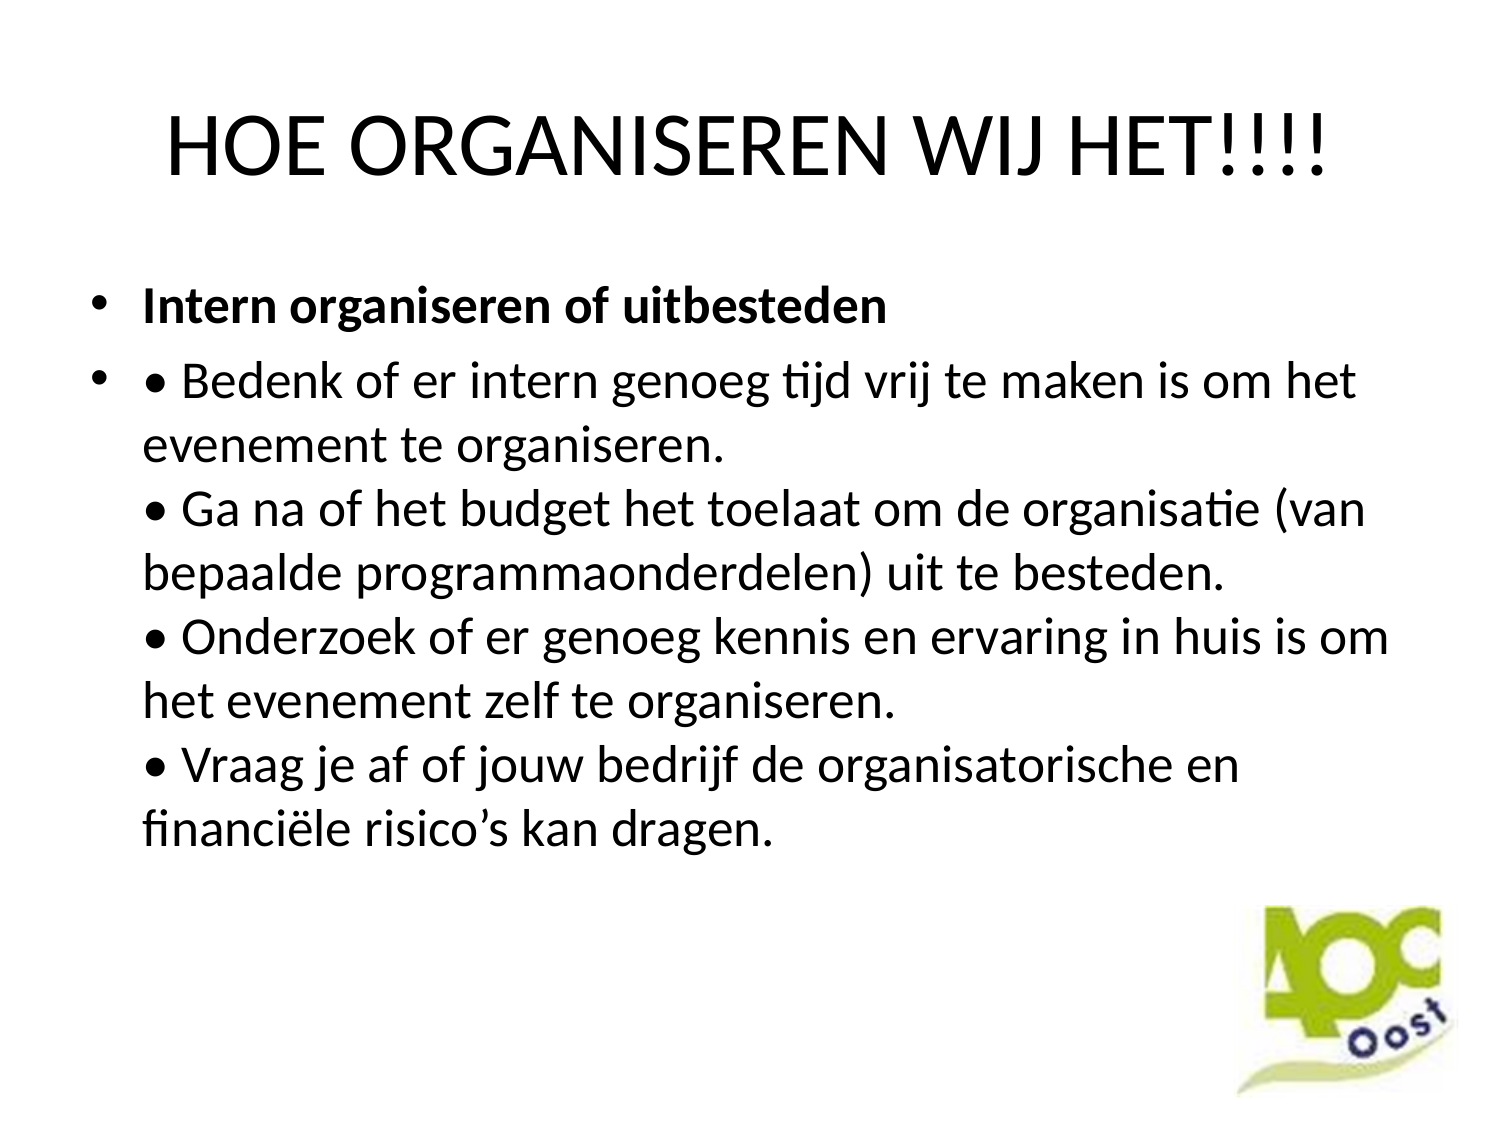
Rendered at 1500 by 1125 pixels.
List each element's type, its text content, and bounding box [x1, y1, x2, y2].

list Intern organiseren of uitbesteden • Bedenk of er intern genoeg tijd vrij te maken is om het evenement te organiseren. • Ga na of het budget het toelaat om de organisatie (van bepaalde programmaonderdelen) uit te besteden. • Onderzoek of er genoeg kennis en ervaring in huis is om het evenement zelf te organiseren. • Vraag je af of jouw bedrijf de organisatorische en financiële risico’s kan dragen. [75, 262, 1425, 1005]
title HOE ORGANISEREN WIJ HET!!!! [75, 45, 1425, 233]
picture [1233, 904, 1460, 1100]
